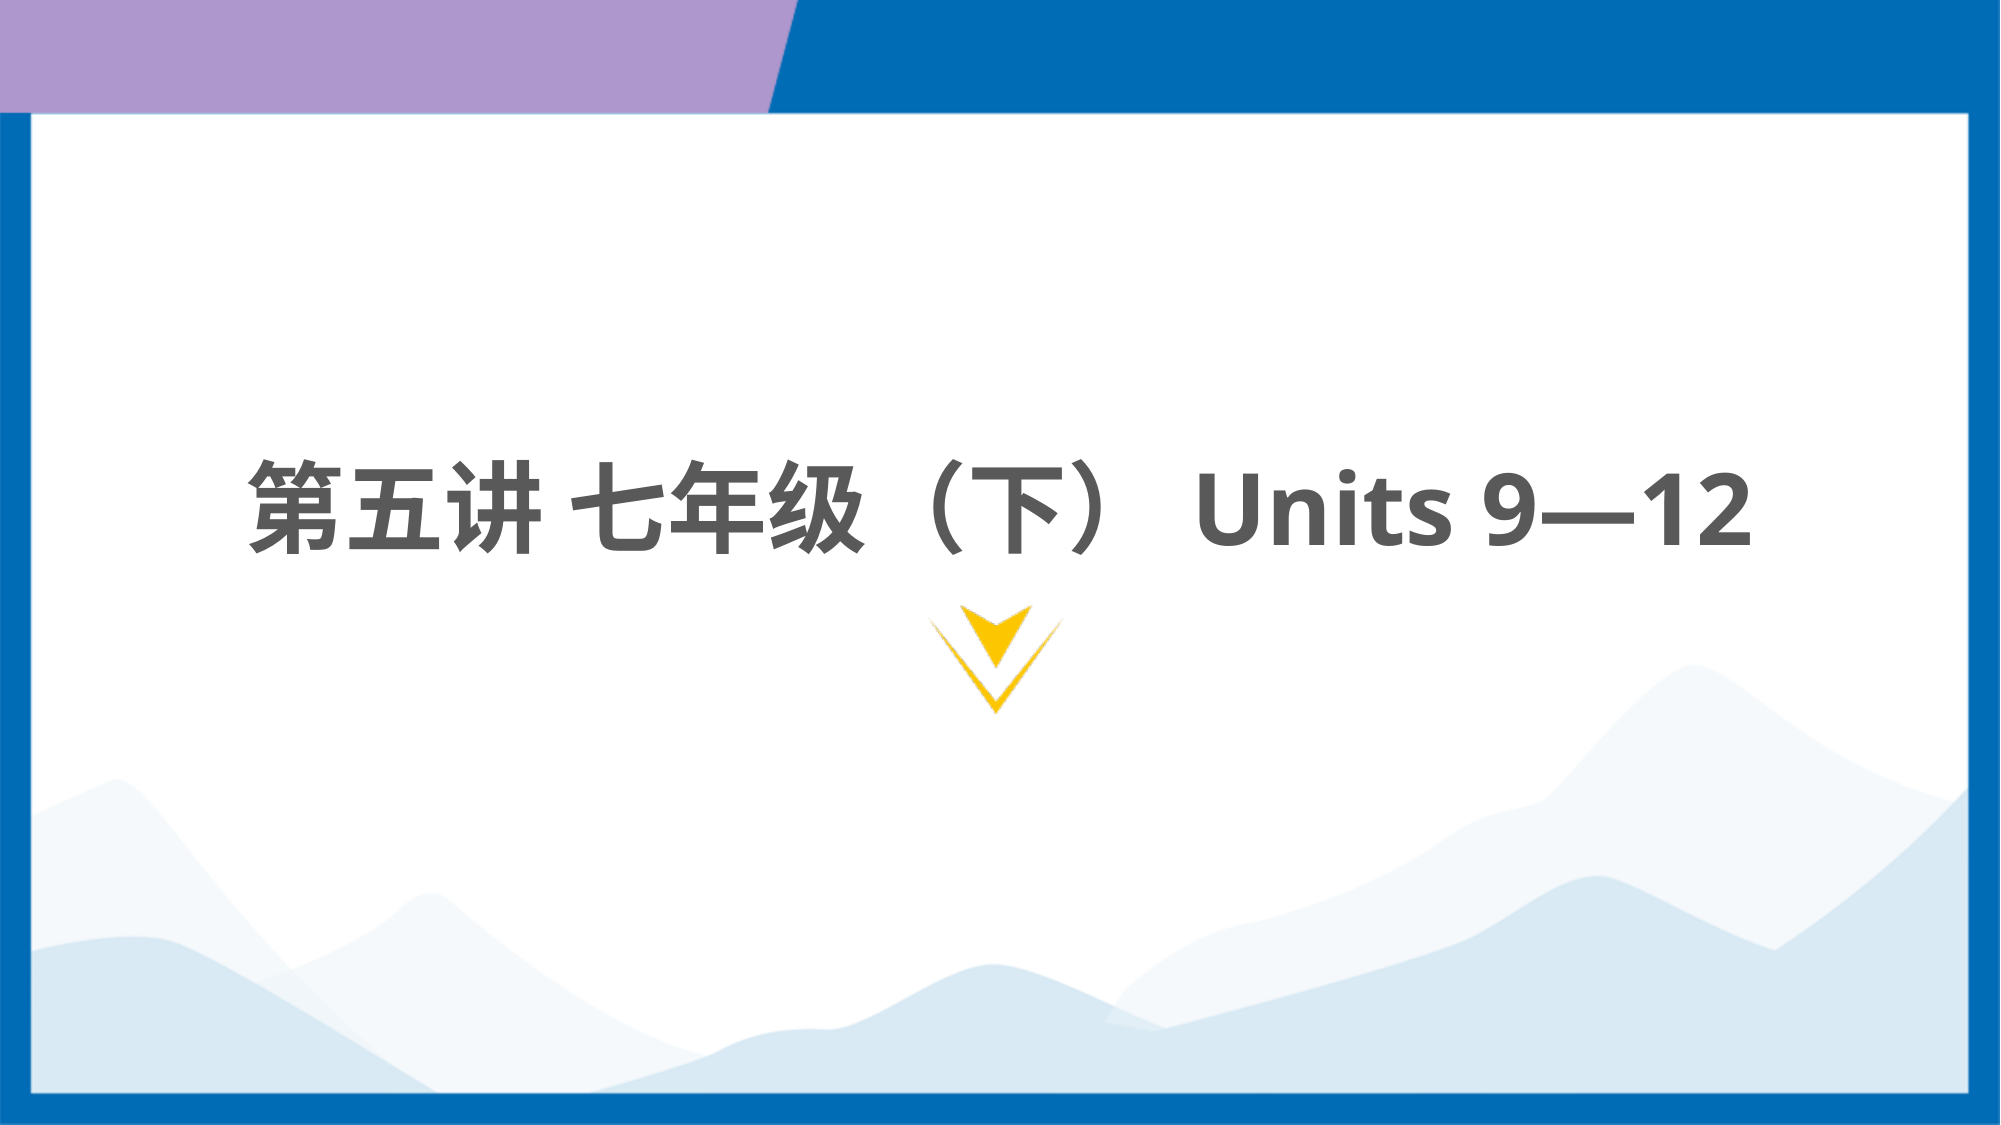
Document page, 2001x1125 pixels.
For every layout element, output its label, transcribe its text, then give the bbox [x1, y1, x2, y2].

picture [0, 0, 2000, 1125]
text_box 第五讲 七年级（下）Units 9—12 [35, 383, 1962, 566]
